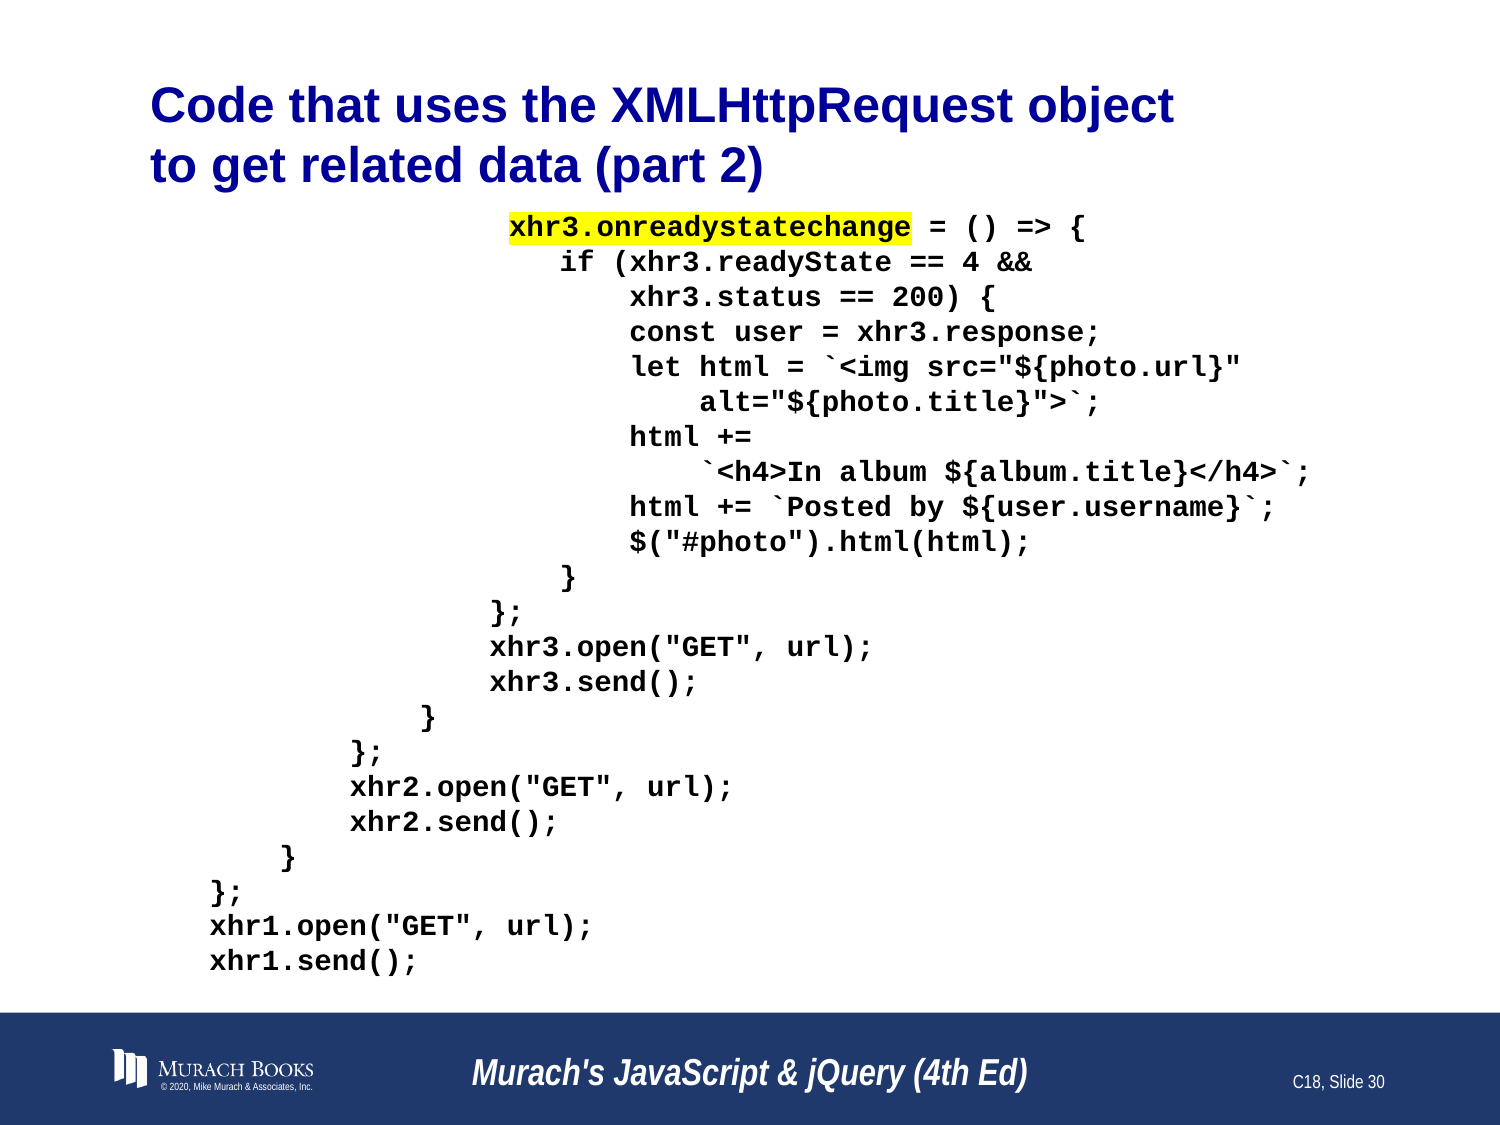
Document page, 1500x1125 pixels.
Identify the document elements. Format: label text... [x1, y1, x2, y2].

title Code that uses the XMLHttpRequest object to get related data (part 2) [150, 72, 1350, 194]
list xhr3.onreadystatechange = () => { if (xhr3.readyState == 4 && xhr3.status == 200) { const user = xhr3.response; let html = `<img src="${photo.url}" alt="${photo.title}">`; html += `<h4>In album ${album.title}</h4>`; html += `Posted by ${user.username}`; $("#photo").html(html); } }; xhr3.open("GET", url); xhr3.send(); } }; xhr2.open("GET", url); xhr2.send(); } }; xhr1.open("GET", url); xhr1.send(); [137, 200, 1350, 1000]
footer © 2020, Mike Murach & Associates, Inc. [12, 1025, 463, 1100]
slide_number Murach's JavaScript & jQuery (4th Ed) [463, 1025, 1050, 1100]
slide_number C18, Slide 30 [1087, 1025, 1400, 1100]
